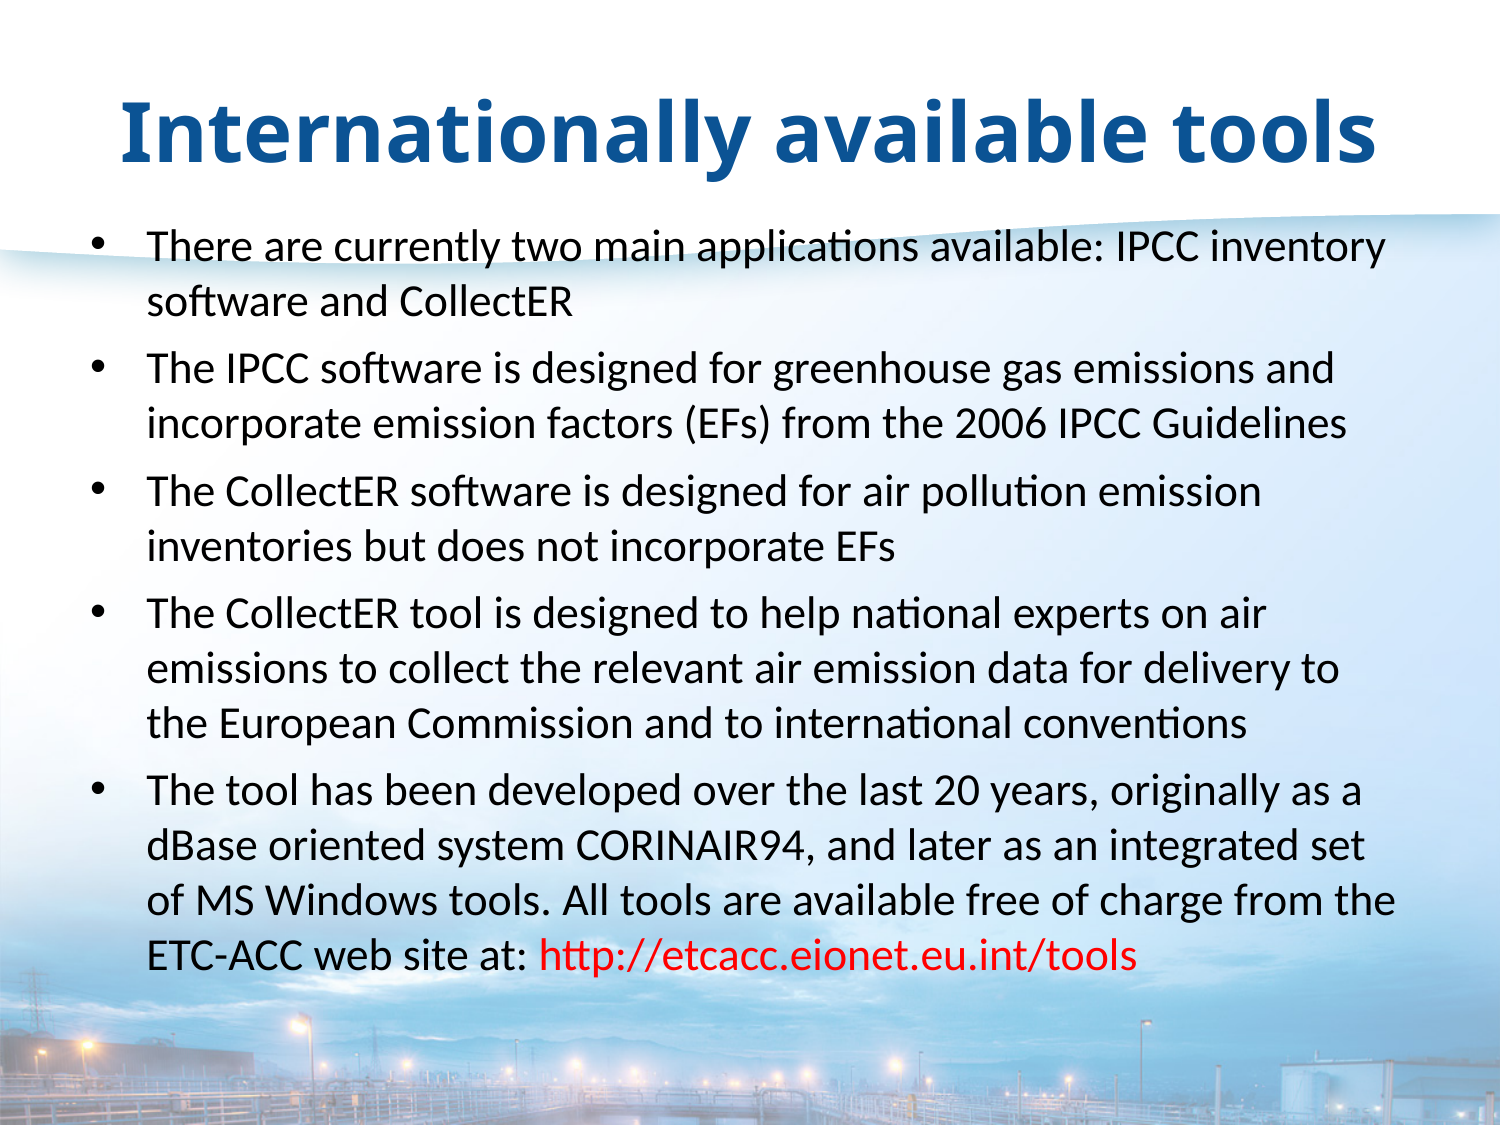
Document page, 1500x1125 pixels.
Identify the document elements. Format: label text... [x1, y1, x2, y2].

title Internationally available tools [75, 45, 1425, 208]
list There are currently two main applications available: IPCC inventory software and CollectER The IPCC software is designed for greenhouse gas emissions and incorporate emission factors (EFs) from the 2006 IPCC Guidelines The CollectER software is designed for air pollution emission inventories but does not incorporate EFs The CollectER tool is designed to help national experts on air emissions to collect the relevant air emission data for delivery to the European Commission and to international conventions The tool has been developed over the last 20 years, originally as a dBase oriented system CORINAIR94, and later as an integrated set of MS Windows tools. All tools are available free of charge from the ETC-ACC web site at: http://etcacc.eionet.eu.int/tools [75, 208, 1425, 1083]
picture [0, 215, 1500, 1125]
